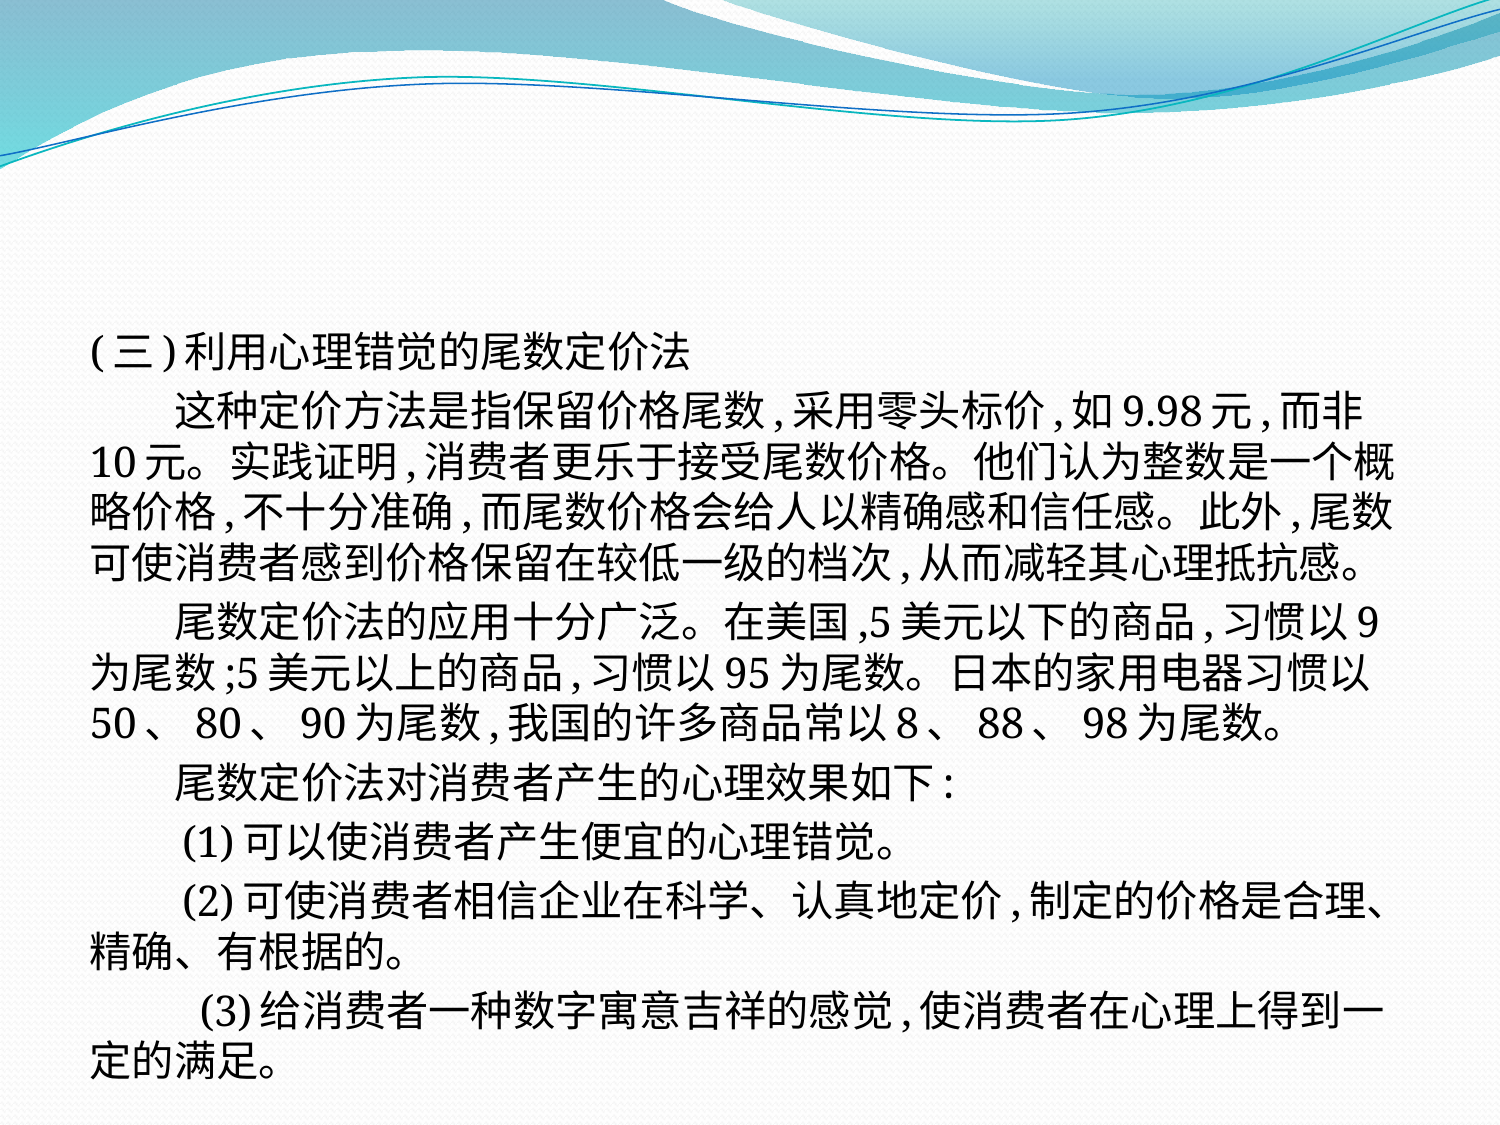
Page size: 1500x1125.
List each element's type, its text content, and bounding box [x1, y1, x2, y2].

list (三)利用心理错觉的尾数定价法 这种定价方法是指保留价格尾数,采用零头标价,如9.98元,而非10元。实践证明,消费者更乐于接受尾数价格。他们认为整数是一个概略价格,不十分准确,而尾数价格会给人以精确感和信任感。此外,尾数可使消费者感到价格保留在较低一级的档次,从而减轻其心理抵抗感。 尾数定价法的应用十分广泛。在美国,5美元以下的商品,习惯以9为尾数;5美元以上的商品,习惯以95为尾数。日本的家用电器习惯以50、80、90为尾数,我国的许多商品常以8、88、98为尾数。 尾数定价法对消费者产生的心理效果如下: (1)可以使消费者产生便宜的心理错觉。 (2)可使消费者相信企业在科学、认真地定价,制定的价格是合理、精确、有根据的。 (3)给消费者一种数字寓意吉祥的感觉,使消费者在心理上得到一定的满足。 [75, 317, 1425, 1106]
